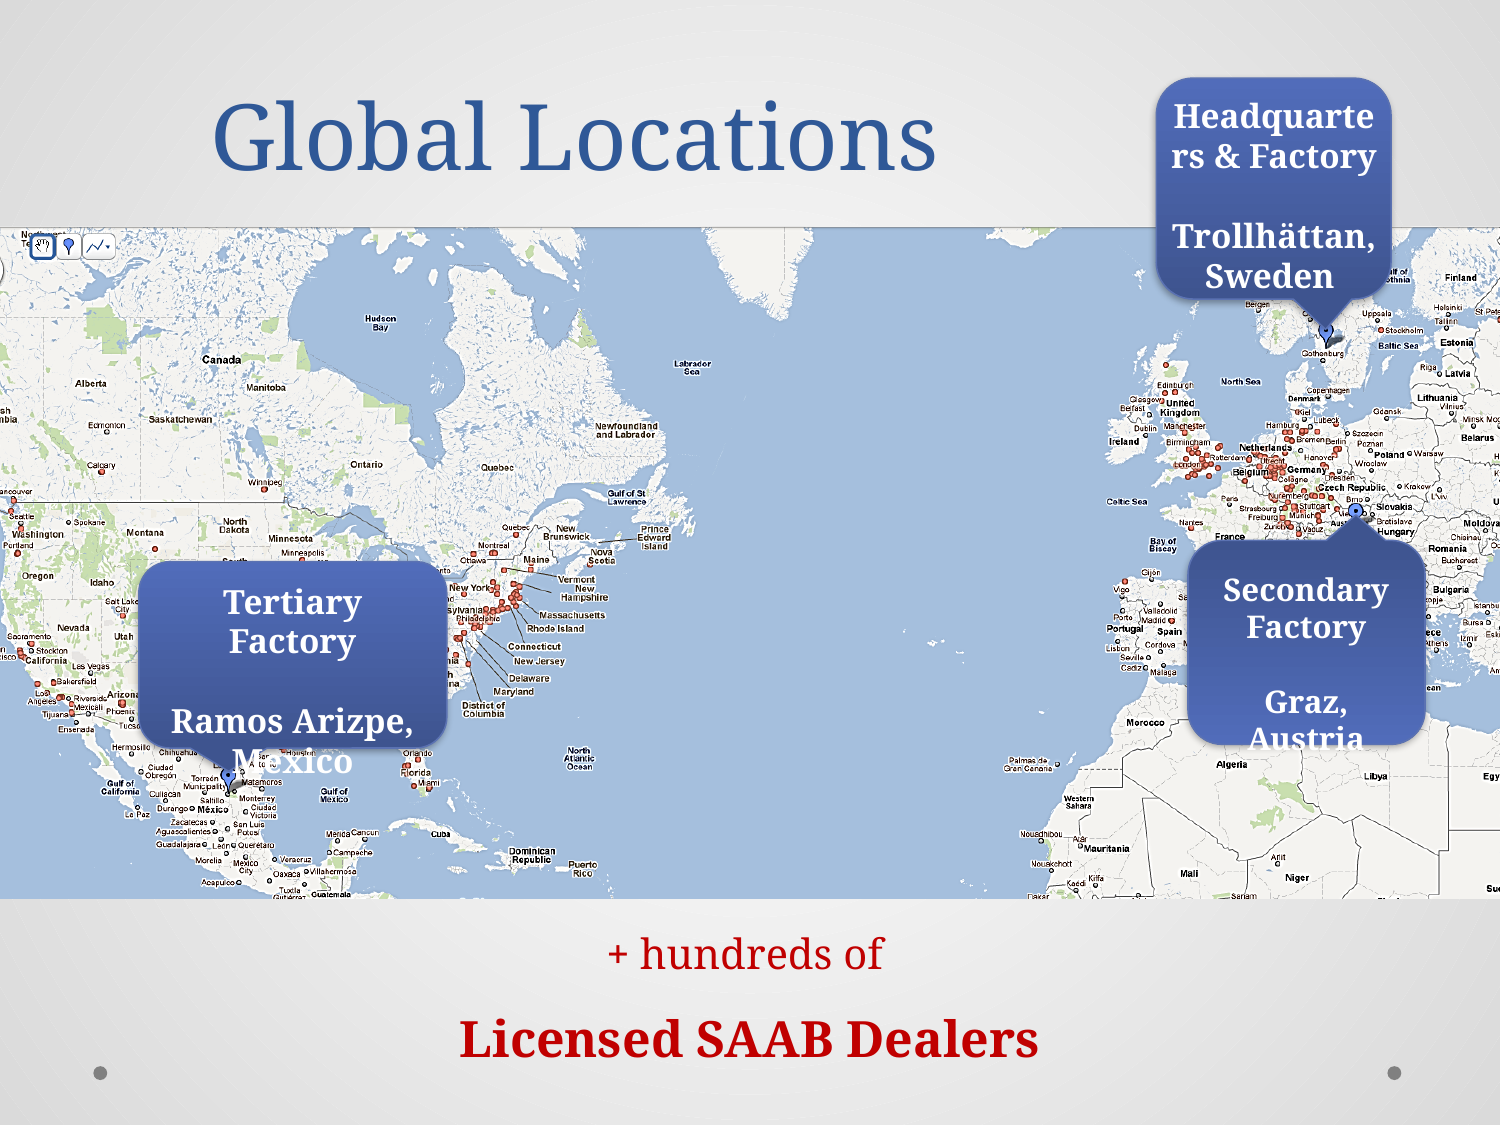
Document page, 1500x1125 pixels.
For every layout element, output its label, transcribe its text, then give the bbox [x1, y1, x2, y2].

picture [0, 225, 1500, 900]
text_box + hundreds of Licensed SAAB Dealers [281, 979, 1219, 1075]
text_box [138, 561, 448, 751]
text_box Global Locations [87, 58, 1063, 197]
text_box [1155, 77, 1394, 306]
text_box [1187, 540, 1426, 745]
